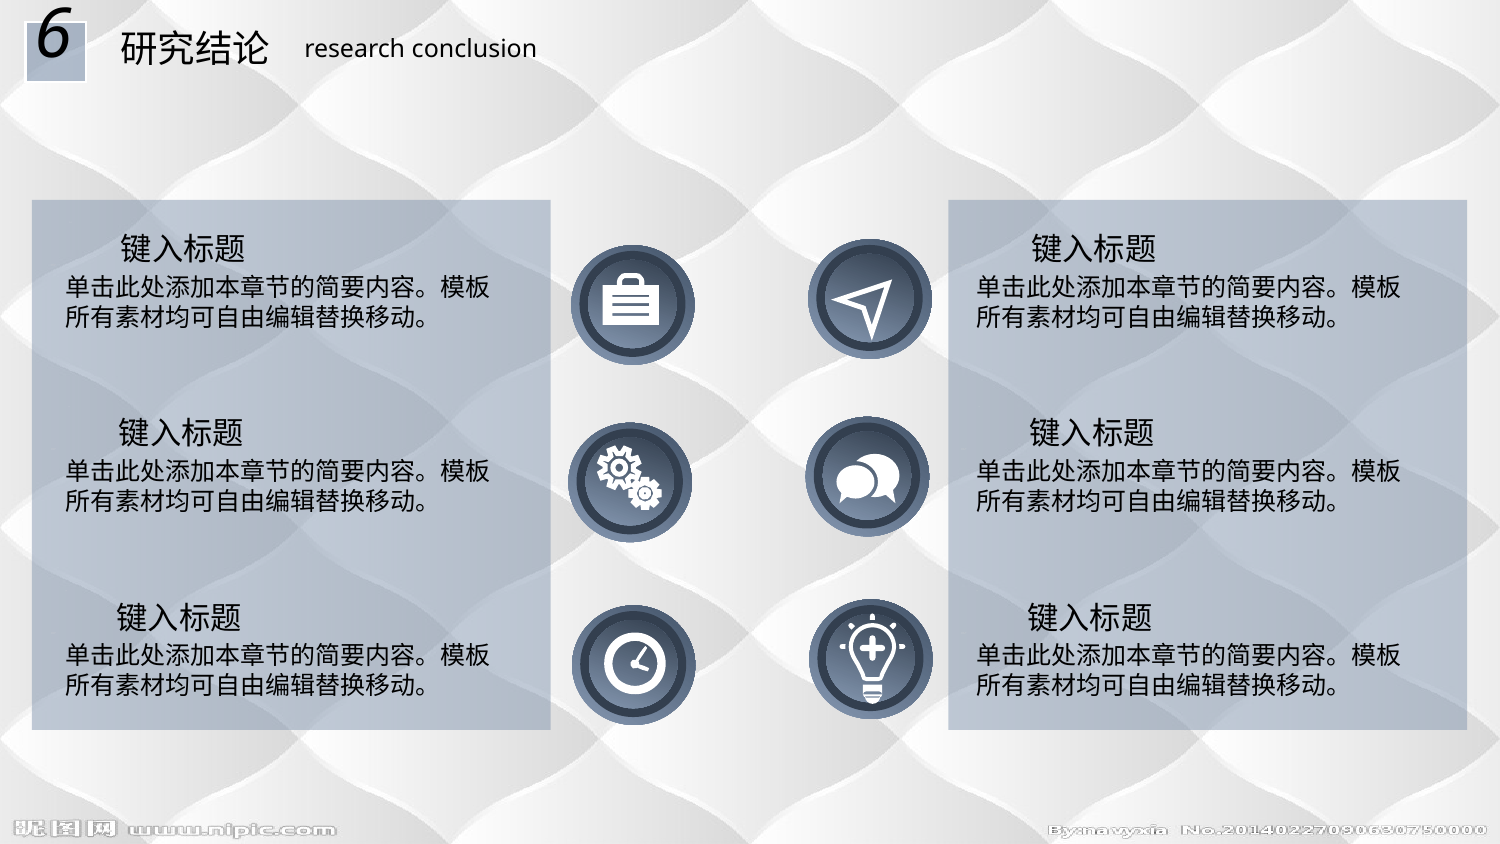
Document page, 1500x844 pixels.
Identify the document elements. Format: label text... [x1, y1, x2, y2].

text_box 6 [19, 0, 126, 79]
text_box 键入标题 [65, 590, 293, 643]
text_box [805, 416, 930, 537]
text_box 键入标题 [976, 590, 1204, 643]
text_box 单击此处添加本章节的简要内容。模板所有素材均可自由编辑替换移动。 [961, 264, 1441, 340]
text_box [24, 79, 87, 83]
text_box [599, 448, 660, 508]
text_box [571, 245, 695, 365]
text_box 键入标题 [980, 221, 1208, 274]
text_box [808, 239, 932, 359]
text_box 单击此处添加本章节的简要内容。模板所有素材均可自由编辑替换移动。 [51, 448, 530, 523]
picture [0, 0, 1500, 844]
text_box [572, 605, 696, 725]
text_box research conclusion [289, 24, 645, 70]
text_box 单击此处添加本章节的简要内容。模板所有素材均可自由编辑替换移动。 [51, 632, 530, 707]
text_box 键入标题 [69, 221, 297, 274]
text_box 单击此处添加本章节的简要内容。模板所有素材均可自由编辑替换移动。 [51, 264, 530, 340]
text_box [568, 422, 692, 543]
text_box [31, 199, 552, 731]
text_box 研究结论 [126, 17, 354, 77]
text_box 单击此处添加本章节的简要内容。模板所有素材均可自由编辑替换移动。 [961, 632, 1441, 707]
text_box 键入标题 [978, 406, 1206, 459]
text_box [947, 199, 1468, 731]
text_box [809, 599, 933, 719]
text_box 键入标题 [67, 406, 295, 459]
text_box 单击此处添加本章节的简要内容。模板所有素材均可自由编辑替换移动。 [961, 448, 1441, 523]
